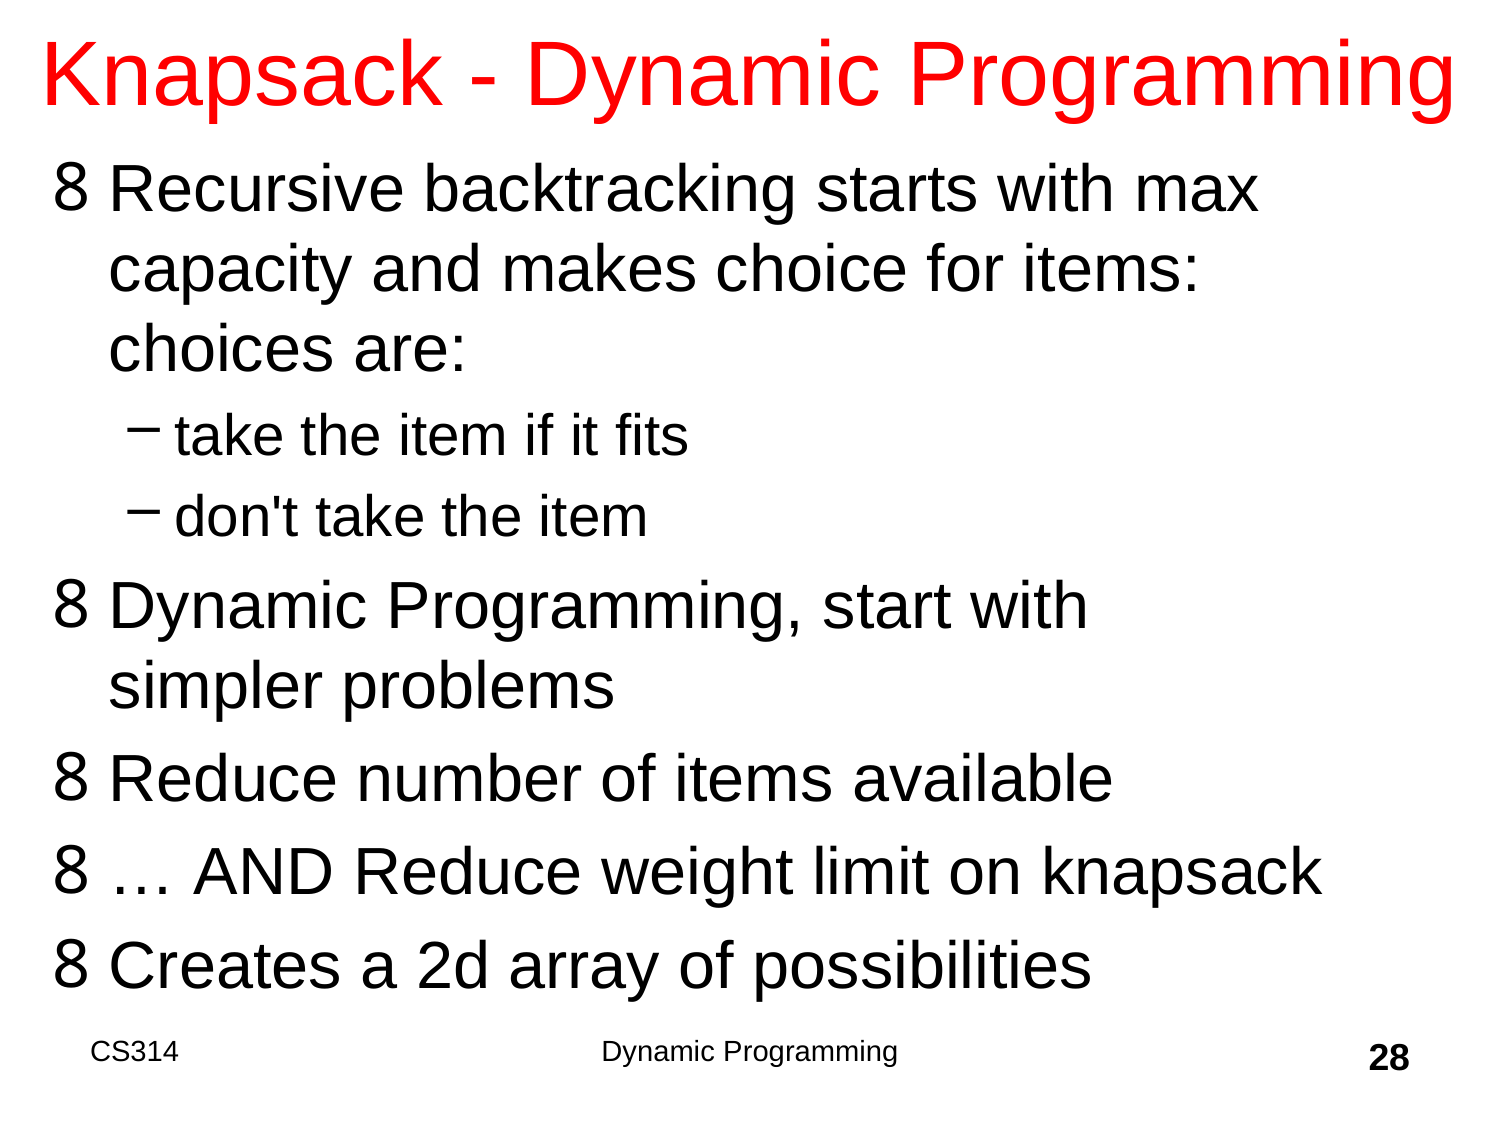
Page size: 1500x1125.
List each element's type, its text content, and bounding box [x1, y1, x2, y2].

title Knapsack - Dynamic Programming [0, 0, 1500, 163]
footer Dynamic Programming [462, 1024, 1038, 1101]
slide_number CS314 [74, 1024, 451, 1101]
list Recursive backtracking starts with max capacity and makes choice for items: choices are: take the item if it fits don't take the item Dynamic Programming, start with simpler problems Reduce number of items available … AND Reduce weight limit on knapsack Creates a 2d array of possibilities [37, 137, 1463, 1038]
slide_number 28 [1112, 1024, 1426, 1101]
